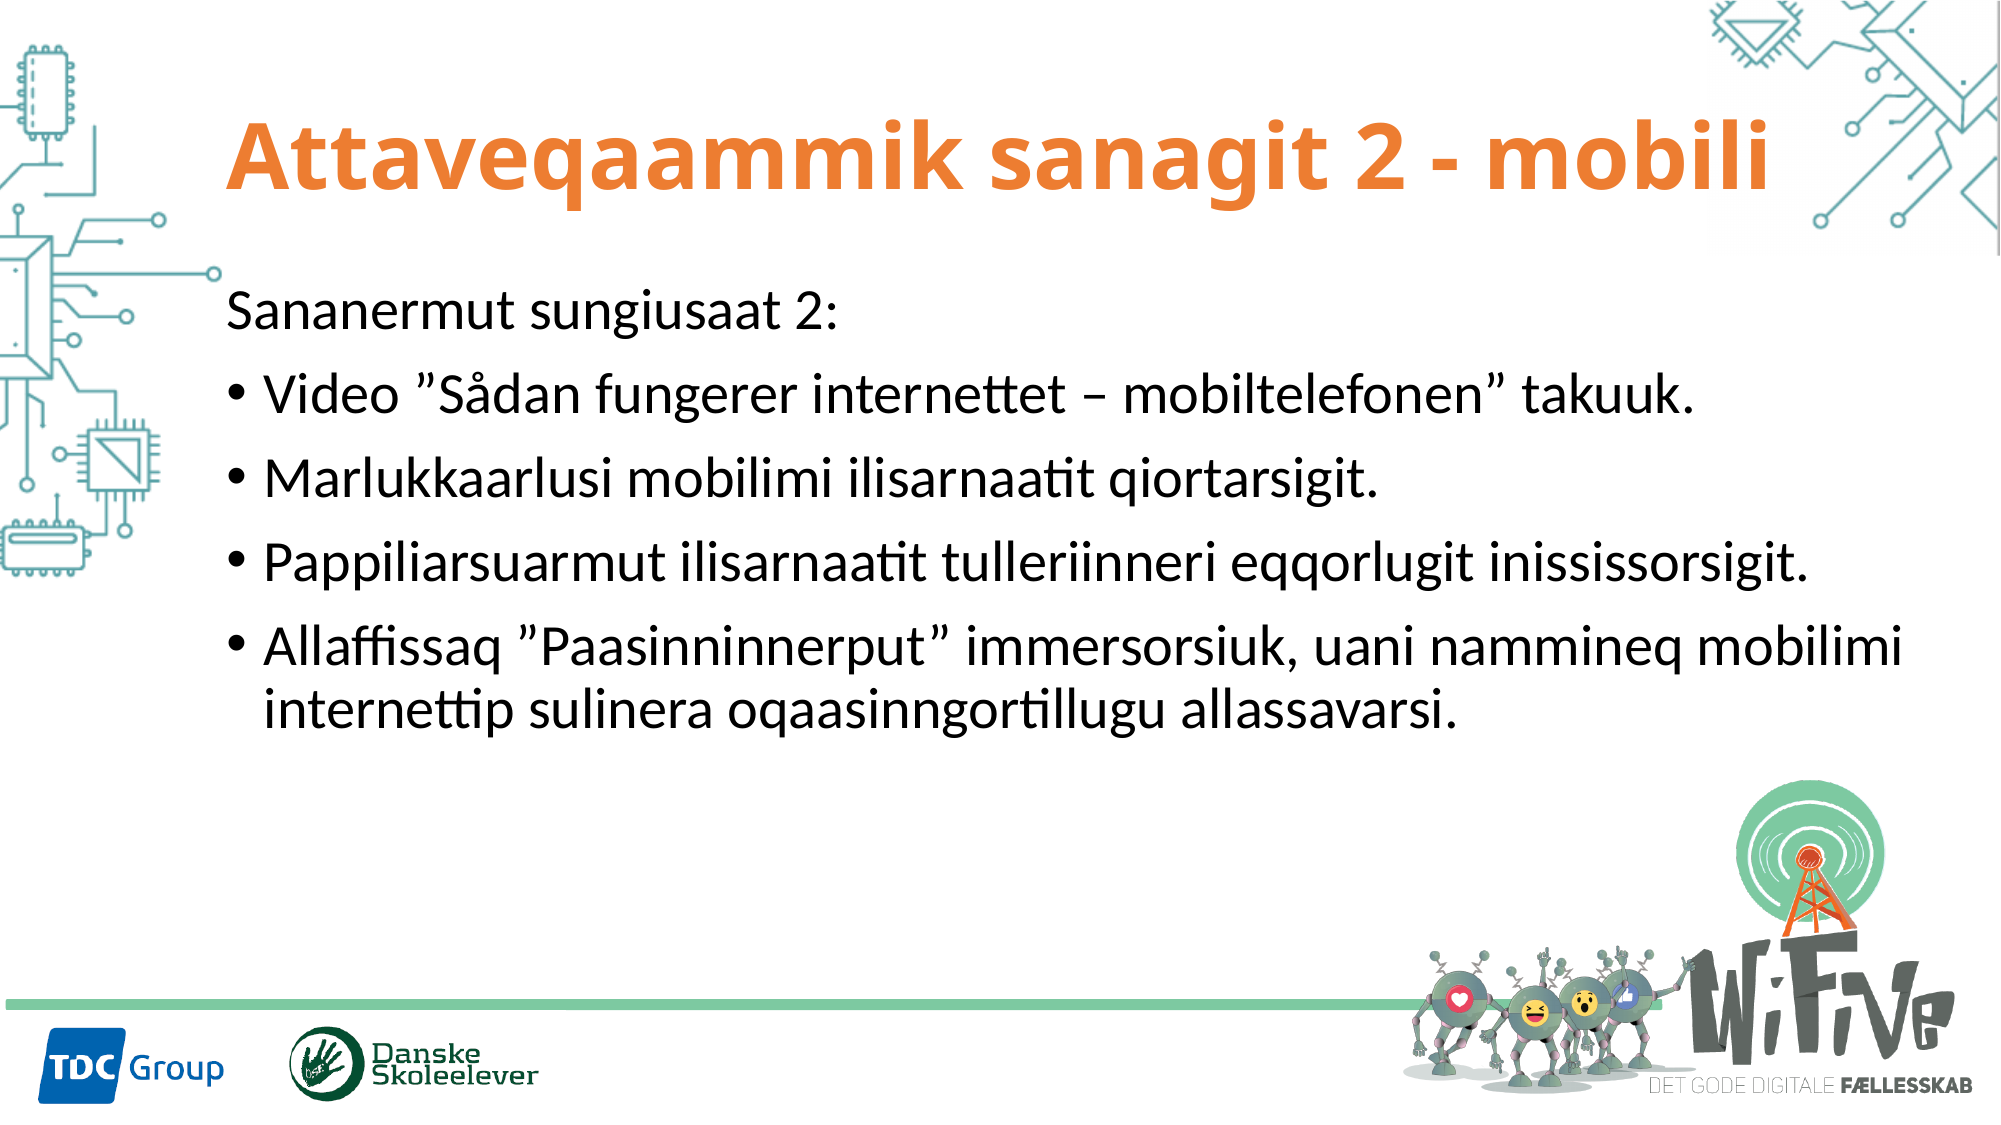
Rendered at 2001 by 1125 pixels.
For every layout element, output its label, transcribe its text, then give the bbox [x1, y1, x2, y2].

title Attaveqaammik sanagit 2 - mobili [211, 51, 1937, 269]
picture [1341, 755, 1984, 1125]
picture [0, 0, 233, 605]
picture [0, 1010, 566, 1116]
picture [1708, 1, 1999, 255]
list Sananermut sungiusaat 2: Video ”Sådan fungerer internettet – mobiltelefonen” takuuk. Marlukkaarlusi mobilimi ilisarnaatit qiortarsigit. Pappiliarsuarmut ilisarnaatit tulleriinneri eqqorlugit inississorsigit. Allaffissaq ”Paasinninnerput” immersorsiuk, uani nammineq mobilimi internettip sulinera oqaasinngortillugu allassavarsi. [211, 272, 1937, 986]
